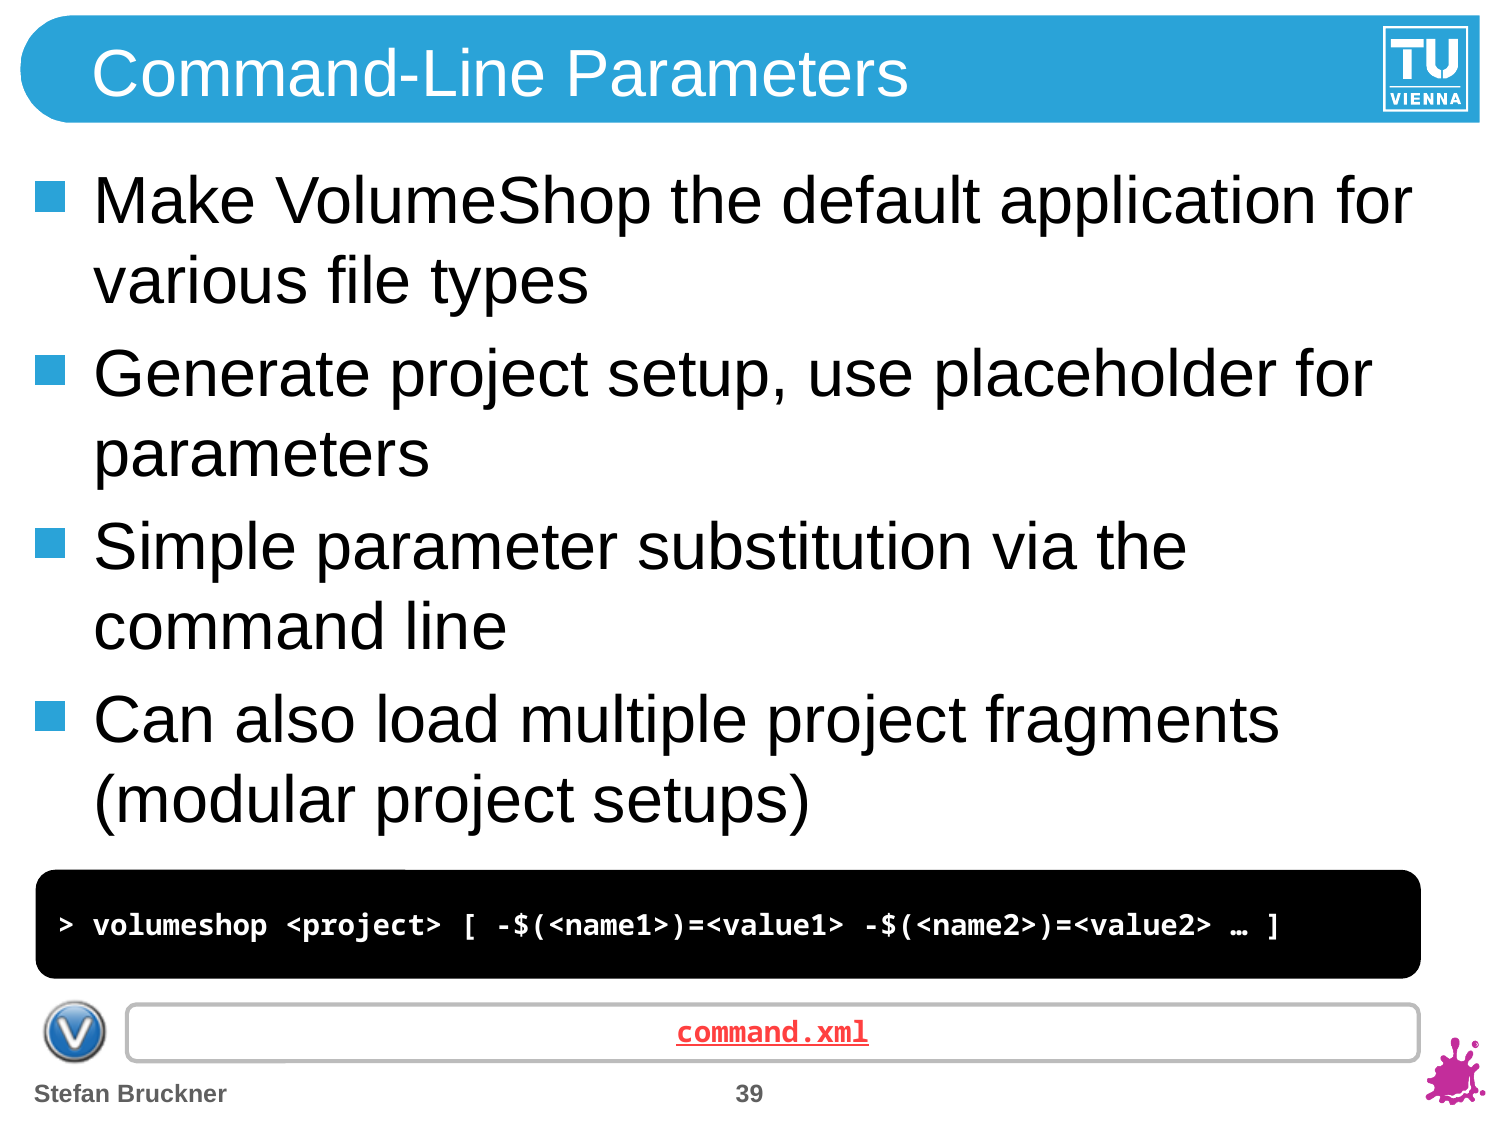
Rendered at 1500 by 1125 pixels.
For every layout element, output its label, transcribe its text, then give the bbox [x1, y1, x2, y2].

picture [37, 994, 113, 1070]
text_box command.xml [124, 1002, 1421, 1064]
list Make VolumeShop the default application for various file types Generate project setup, use placeholder for parameters Simple parameter substitution via the command line Can also load multiple project fragments (modular project setups) [19, 148, 1481, 1048]
title Command-Line Parameters [76, 6, 1351, 132]
footer Stefan Bruckner [18, 1067, 637, 1118]
text_box > volumeshop <project> [ -$(<name1>)=<value1> -$(<name2>)=<value2> … ] [35, 869, 1421, 979]
slide_number 38 [660, 1067, 839, 1118]
